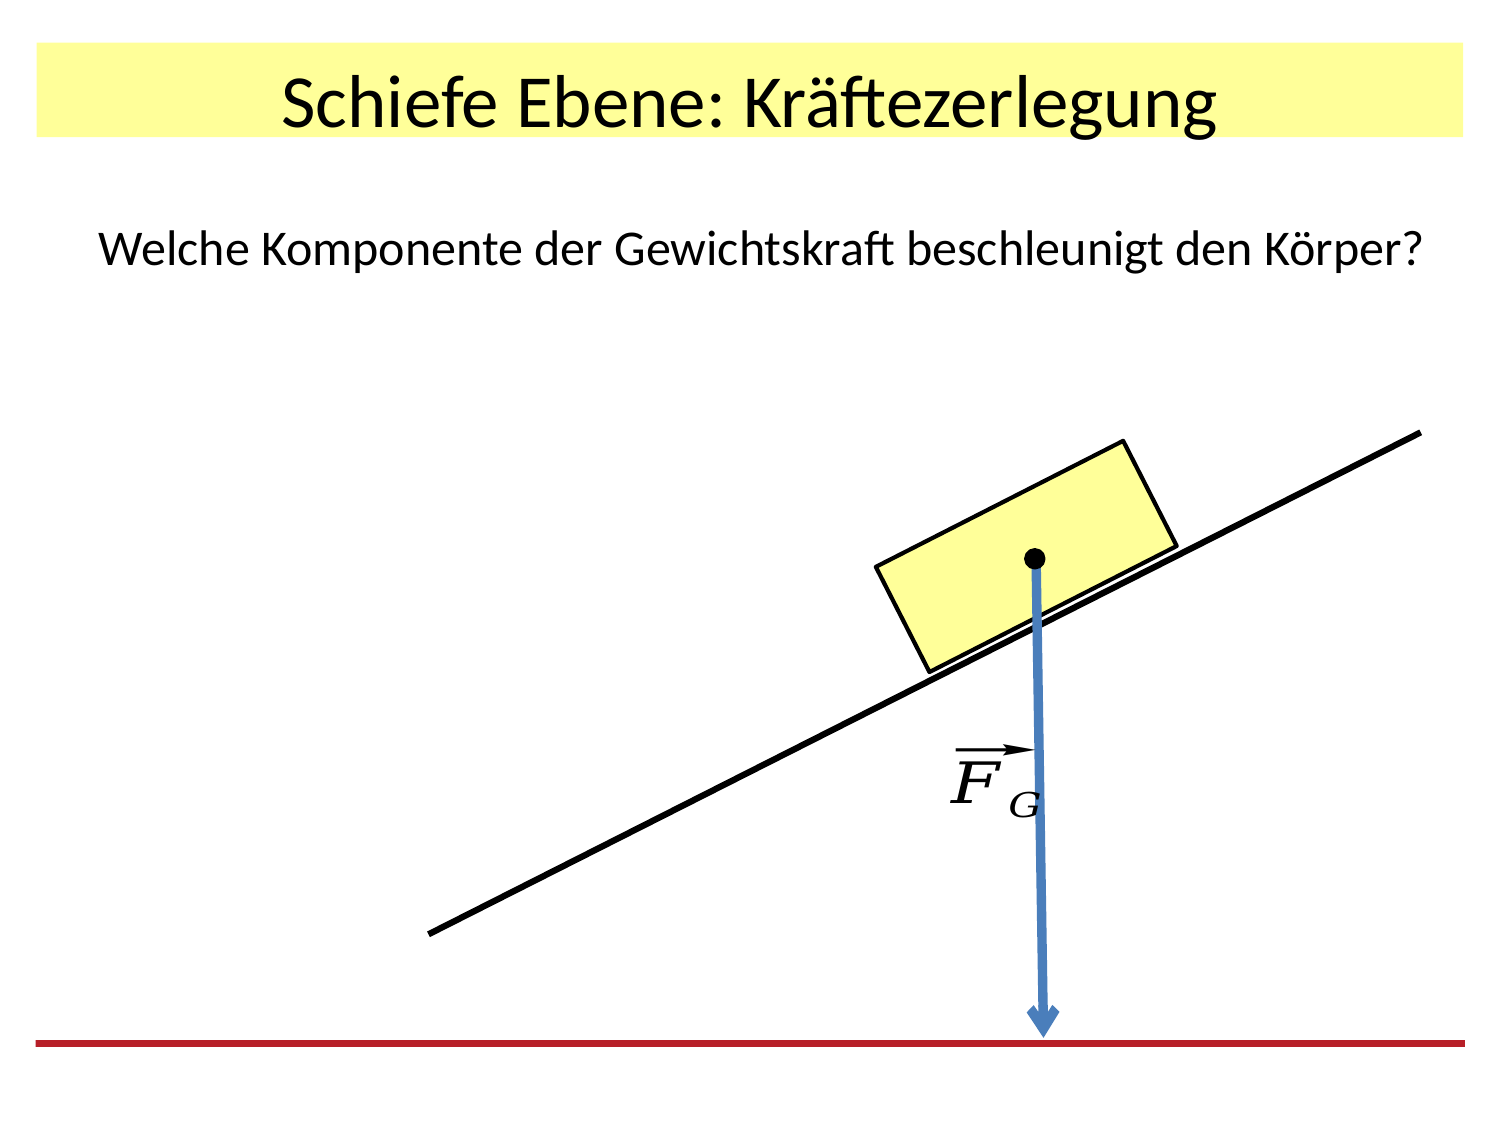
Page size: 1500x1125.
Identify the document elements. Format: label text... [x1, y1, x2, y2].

title Schiefe Ebene: Kräftezerlegung [75, 45, 1425, 233]
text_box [428, 432, 1421, 1039]
text_box Welche Komponente der Gewichtskraft beschleunigt den Körper? [83, 208, 1441, 283]
